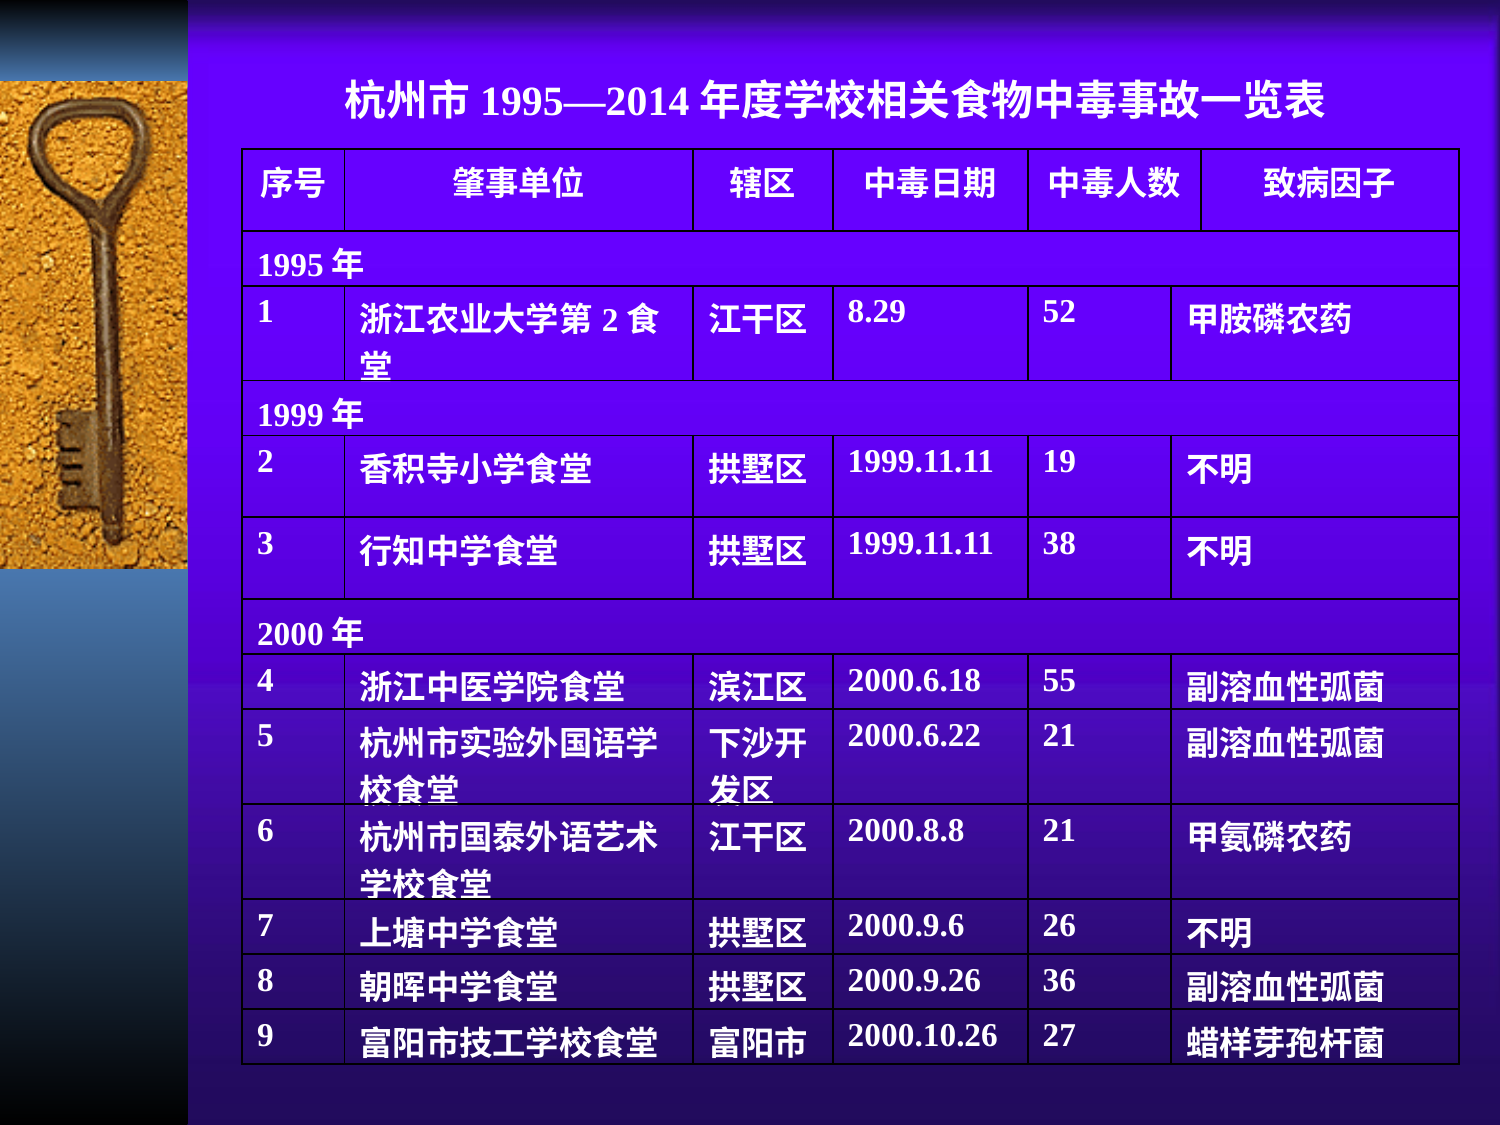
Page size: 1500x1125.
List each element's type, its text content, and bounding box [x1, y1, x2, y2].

table_header 肇事单位 [345, 150, 692, 230]
table_cell 副溶血性弧菌 [1172, 710, 1458, 803]
table_header 辖区 [694, 150, 832, 230]
table_header 中毒日期 [834, 150, 1027, 230]
table_cell 1999.11.11 [834, 518, 1027, 598]
table_cell 拱墅区 [694, 518, 832, 598]
table_cell 不明 [1172, 518, 1458, 598]
table_cell 55 [1029, 655, 1170, 708]
table_cell 拱墅区 [694, 436, 832, 516]
table_cell 行知中学食堂 [345, 518, 692, 598]
picture [0, 0, 1500, 1125]
table_cell 1 [243, 287, 344, 380]
table_cell 甲氨磷农药 [1172, 805, 1458, 898]
table_cell 5 [243, 710, 344, 803]
table_cell 21 [1029, 805, 1170, 898]
table_cell 1999.11.11 [834, 436, 1027, 516]
table_cell 不明 [1172, 900, 1458, 953]
table_cell 浙江农业大学第2食堂 [345, 287, 692, 380]
table_cell 蜡样芽孢杆菌 [1172, 1010, 1458, 1063]
table_cell 2000年 [243, 600, 1458, 653]
table_cell 拱墅区 [694, 955, 832, 1008]
table_cell 甲胺磷农药 [1172, 287, 1458, 380]
table_cell 江干区 [694, 287, 832, 380]
table_cell 38 [1029, 518, 1170, 598]
table_cell 27 [1029, 1010, 1170, 1063]
table_cell 富阳市技工学校食堂 [345, 1010, 692, 1063]
table_cell 8.29 [834, 287, 1027, 380]
table_cell 2000.9.26 [834, 955, 1027, 1008]
table_cell 上塘中学食堂 [345, 900, 692, 953]
table_cell 杭州市国泰外语艺术学校食堂 [345, 805, 692, 898]
table_cell 不明 [1172, 436, 1458, 516]
table_cell 浙江中医学院食堂 [345, 655, 692, 708]
table_cell 8 [243, 955, 344, 1008]
table_cell 2000.10.26 [834, 1010, 1027, 1063]
table_header 致病因子 [1202, 150, 1458, 230]
table_cell 1999年 [243, 381, 1458, 435]
table_cell 4 [243, 655, 344, 708]
table_cell 副溶血性弧菌 [1172, 955, 1458, 1008]
table_cell 9 [243, 1010, 344, 1063]
table_cell 2000.8.8 [834, 805, 1027, 898]
table_header 中毒人数 [1029, 150, 1200, 230]
table_cell 3 [243, 518, 344, 598]
text_box 杭州市1995—2014年度学校相关食物中毒事故一览表 [225, 66, 1459, 132]
table_cell 52 [1029, 287, 1170, 380]
table_cell 2000.6.22 [834, 710, 1027, 803]
table_cell 26 [1029, 900, 1170, 953]
table_cell 杭州市实验外国语学校食堂 [345, 710, 692, 803]
table_cell 1995年 [243, 232, 1458, 285]
table_cell 21 [1029, 710, 1170, 803]
table_cell 香积寺小学食堂 [345, 436, 692, 516]
table_cell 2000.6.18 [834, 655, 1027, 708]
table_cell 滨江区 [694, 655, 832, 708]
table_cell 36 [1029, 955, 1170, 1008]
table_header 序号 [243, 150, 344, 230]
table_cell 富阳市 [694, 1010, 832, 1063]
table_cell 下沙开发区 [694, 710, 832, 803]
table_cell 2000.9.6 [834, 900, 1027, 953]
table_cell 2 [243, 436, 344, 516]
table_cell 朝晖中学食堂 [345, 955, 692, 1008]
table_cell 江干区 [694, 805, 832, 898]
table_cell 6 [243, 805, 344, 898]
table_cell 7 [243, 900, 344, 953]
table_cell 副溶血性弧菌 [1172, 655, 1458, 708]
table_cell 19 [1029, 436, 1170, 516]
table_cell 拱墅区 [694, 900, 832, 953]
